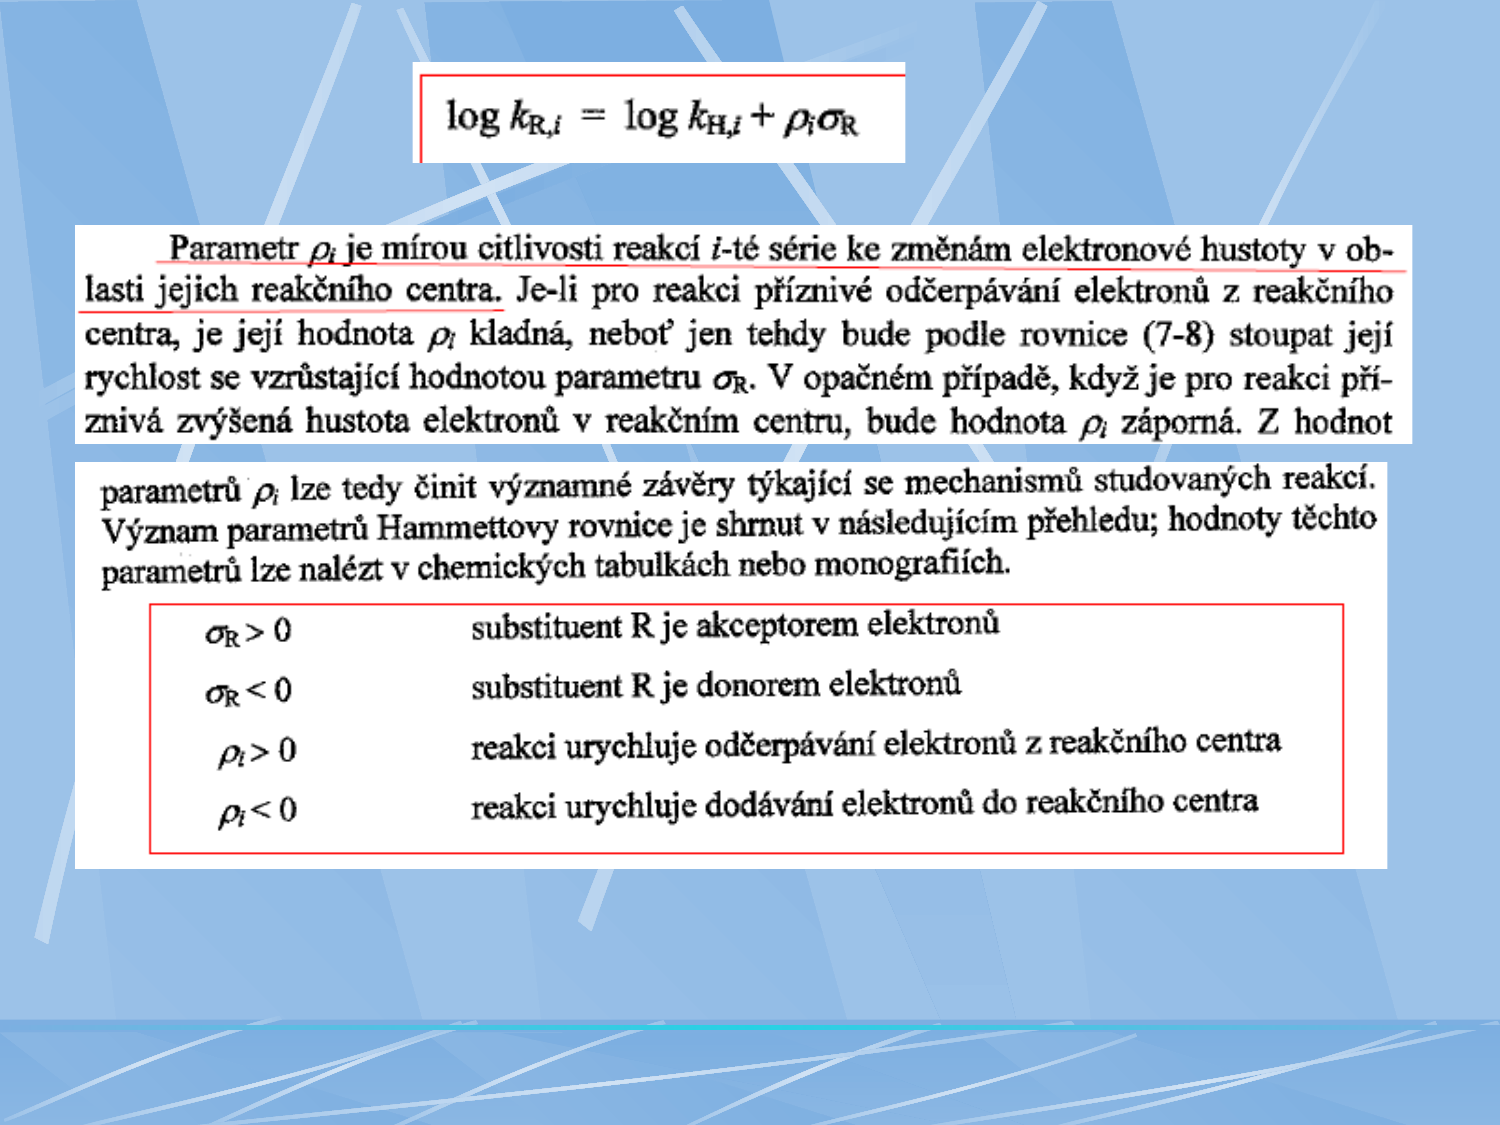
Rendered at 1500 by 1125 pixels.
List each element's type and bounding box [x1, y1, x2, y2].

picture [412, 62, 906, 163]
picture [74, 462, 1388, 869]
picture [74, 224, 1413, 445]
